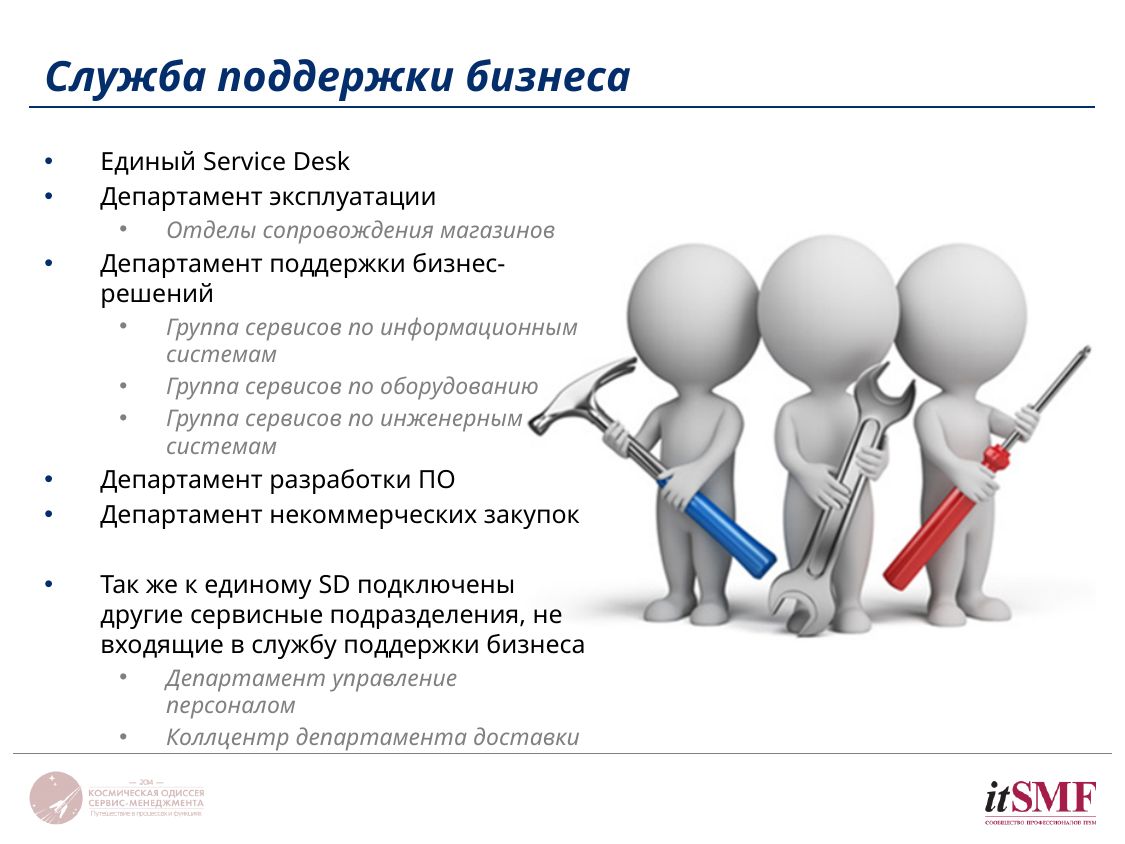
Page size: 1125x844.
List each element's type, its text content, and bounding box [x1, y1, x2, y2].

picture [985, 781, 1096, 825]
picture [522, 227, 1096, 644]
title Служба поддержки бизнеса [29, 33, 1096, 115]
list Единый Service Desk Департамент эксплуатации Отделы сопровождения магазинов Департамент поддержки бизнес-решений Группа сервисов по информационным системам Группа сервисов по оборудованию Группа сервисов по инженерным системам Департамент разработки ПО Департамент некоммерческих закупок Так же к единому SD подключены другие сервисные подразделения, не входящие в службу поддержки бизнеса Департамент управление персоналом Коллцентр департамента доставки [29, 138, 607, 729]
